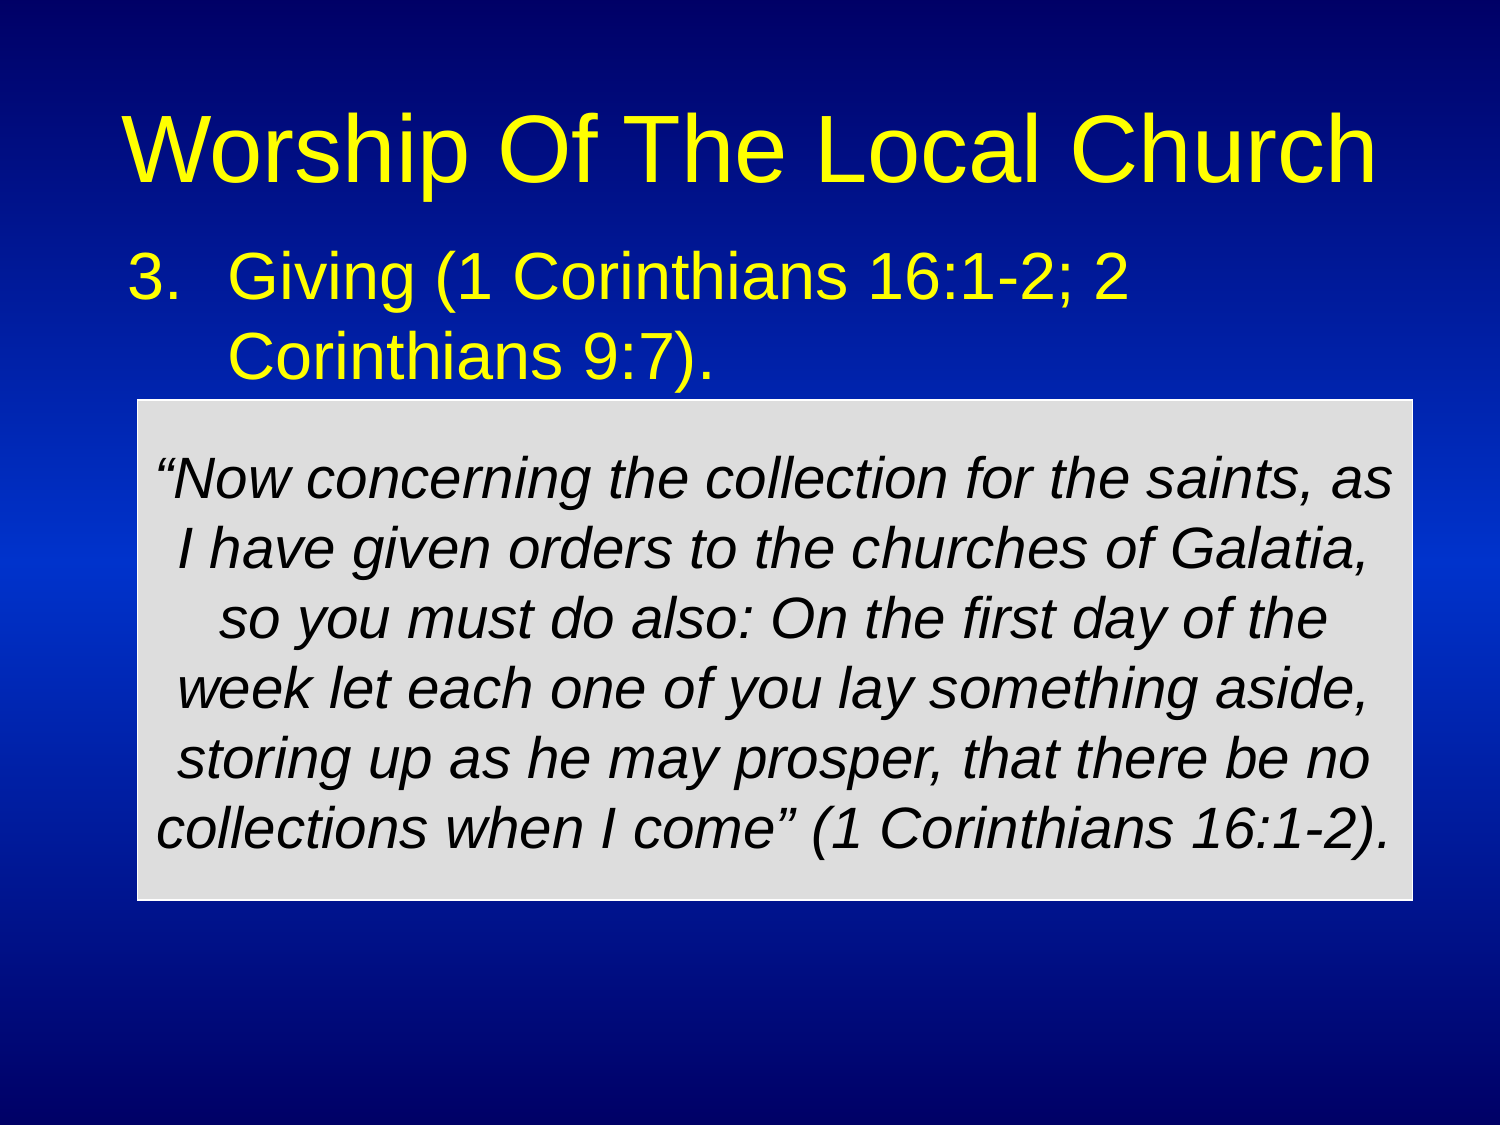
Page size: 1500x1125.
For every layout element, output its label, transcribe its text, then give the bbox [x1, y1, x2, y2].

list Giving (1 Corinthians 16:1-2; 2 Corinthians 9:7). [112, 224, 1463, 1125]
title Worship Of The Local Church [37, 50, 1463, 238]
text_box “Now concerning the collection for the saints, as I have given orders to the churches of Galatia, so you must do also: On the first day of the week let each one of you lay something aside, storing up as he may prosper, that there be no collections when I come” (1 Corinthians 16:1-2). [137, 399, 1413, 900]
